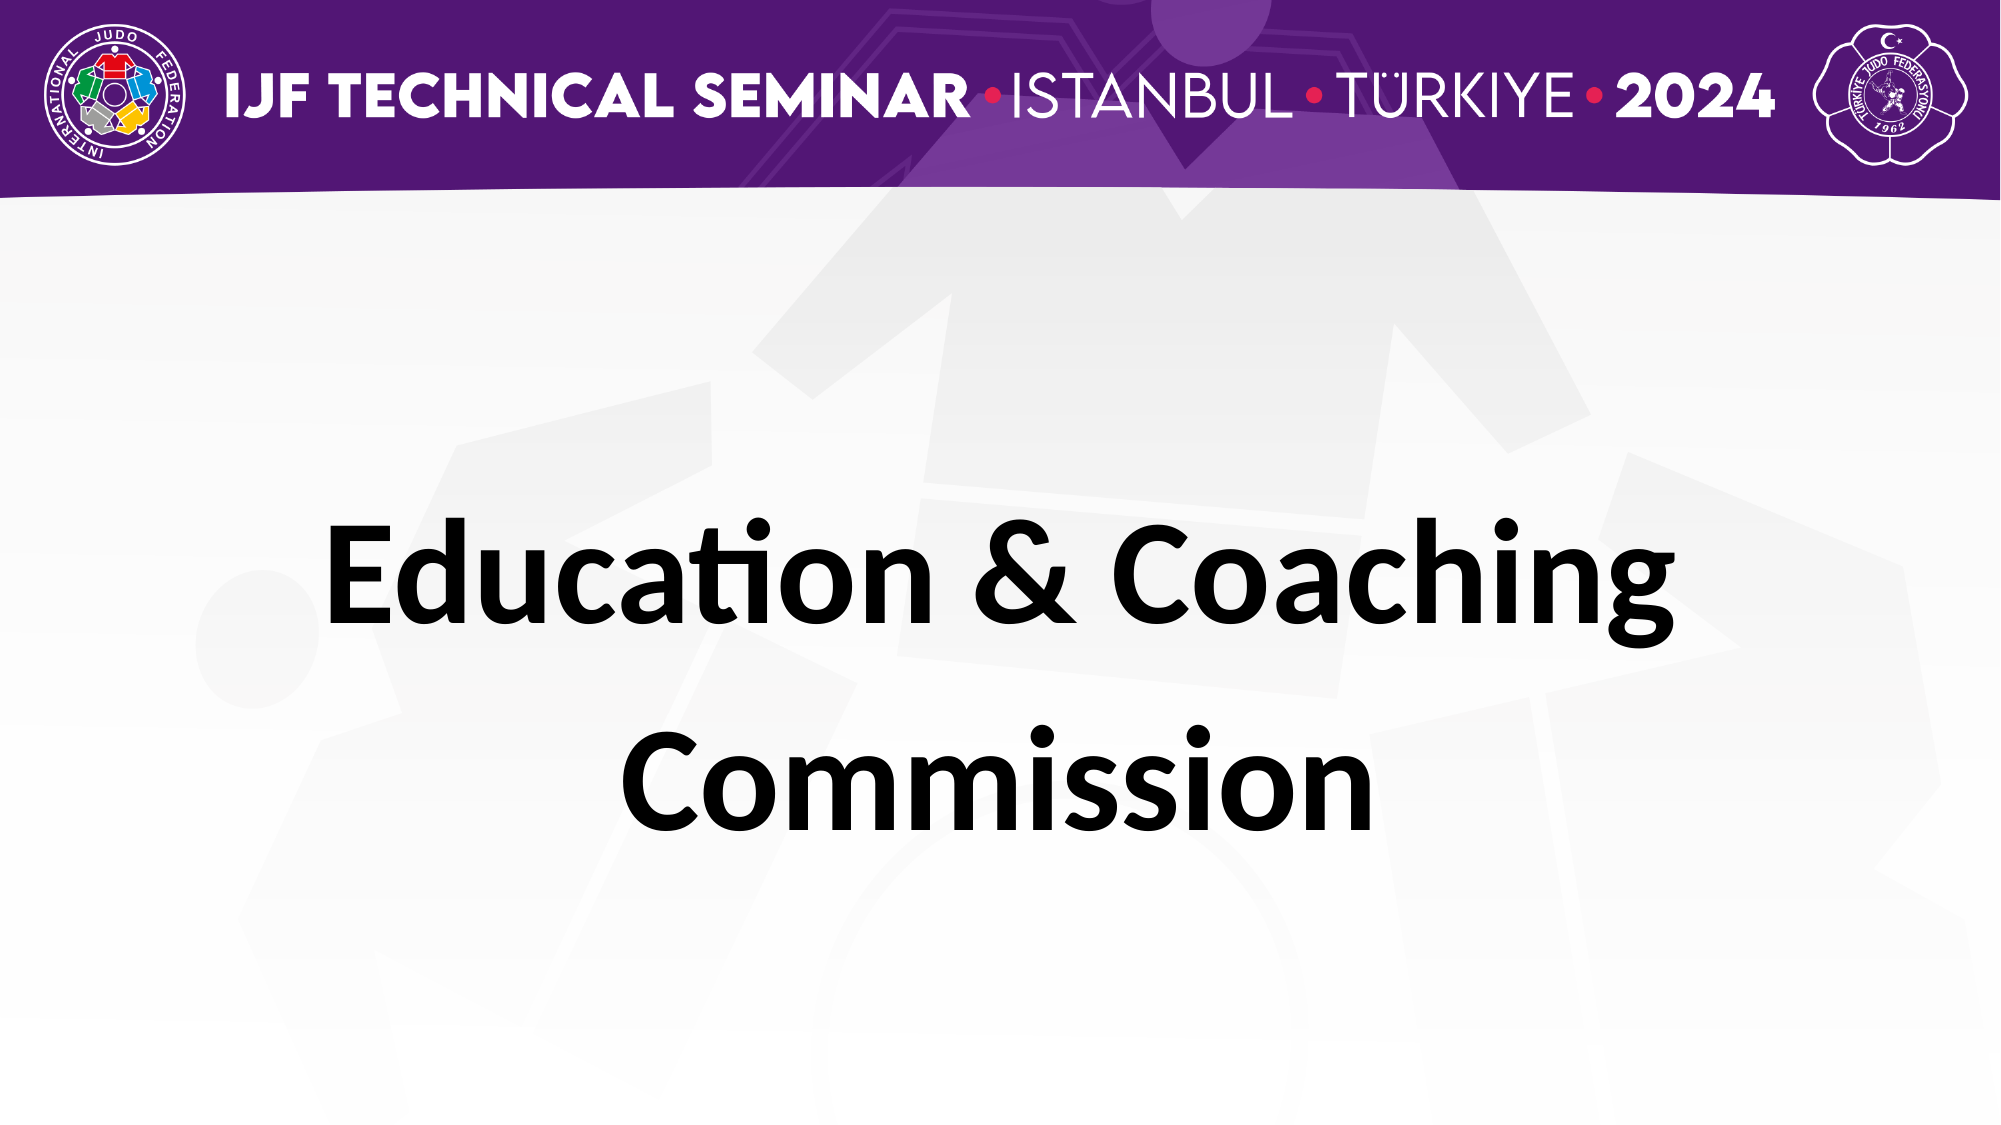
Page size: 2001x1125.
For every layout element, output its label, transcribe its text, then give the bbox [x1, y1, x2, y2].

picture [0, 0, 2001, 1125]
list Education & Coaching Commission [137, 223, 1863, 1083]
